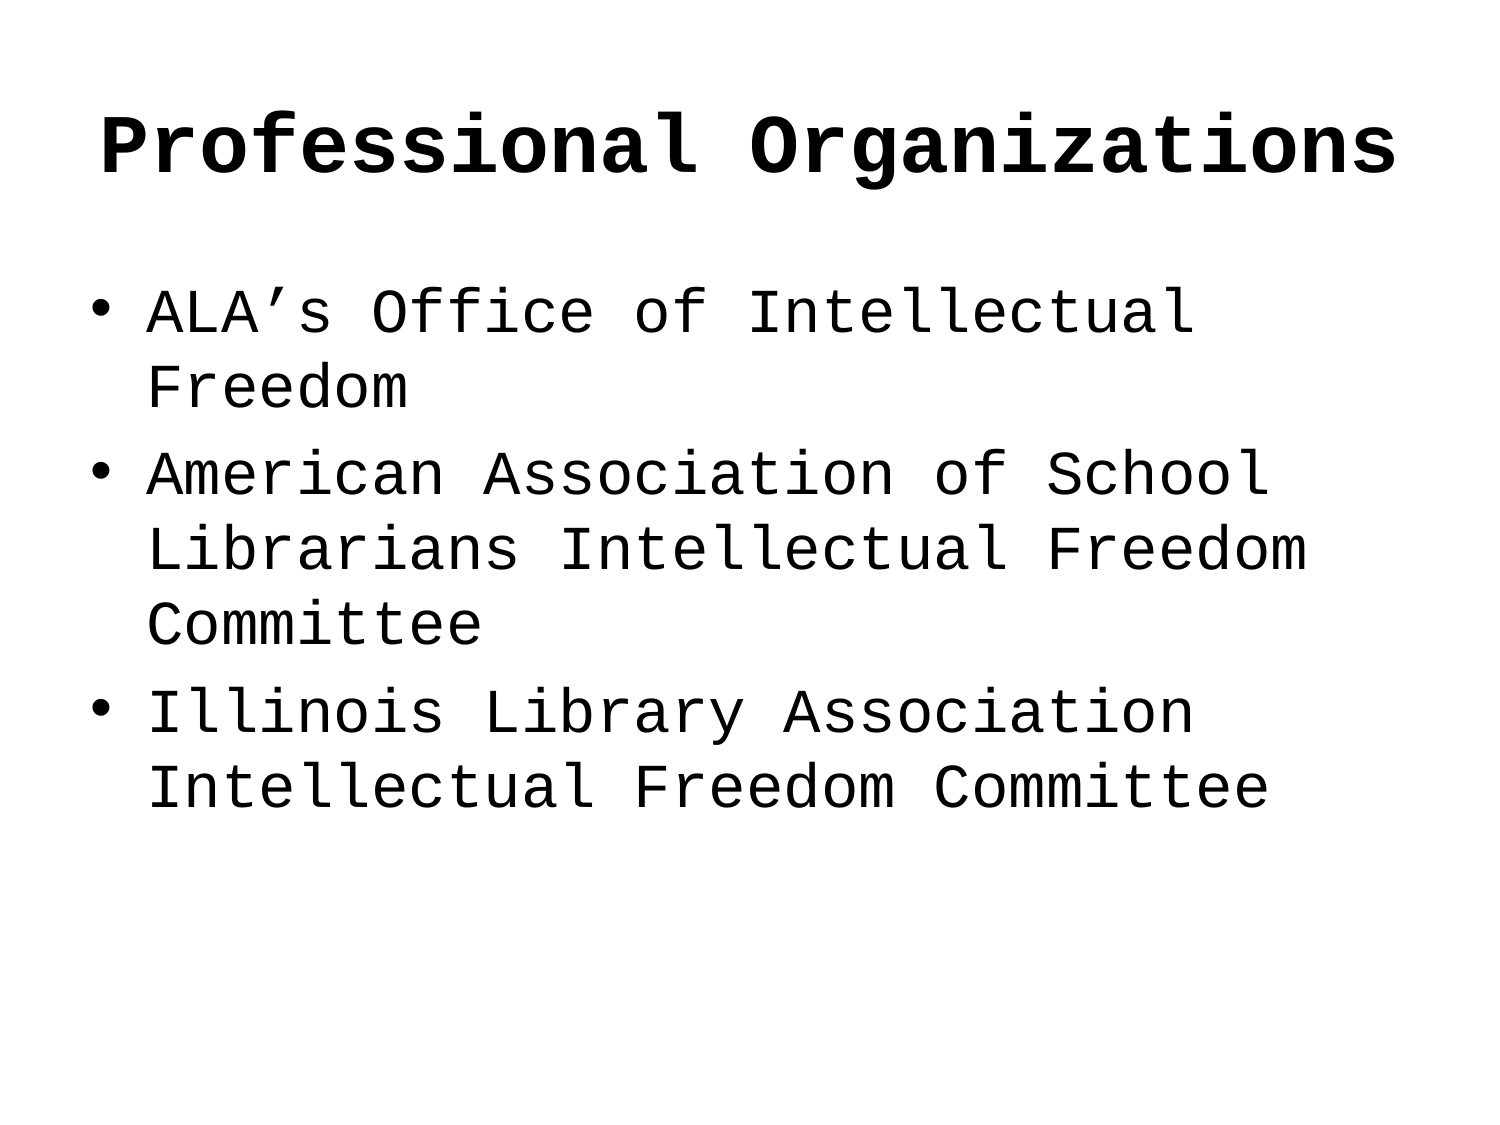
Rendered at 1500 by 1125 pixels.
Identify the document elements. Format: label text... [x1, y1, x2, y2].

list ALA’s Office of Intellectual Freedom American Association of School Librarians Intellectual Freedom Committee Illinois Library Association Intellectual Freedom Committee [75, 262, 1425, 1005]
title Professional Organizations [75, 45, 1425, 233]
